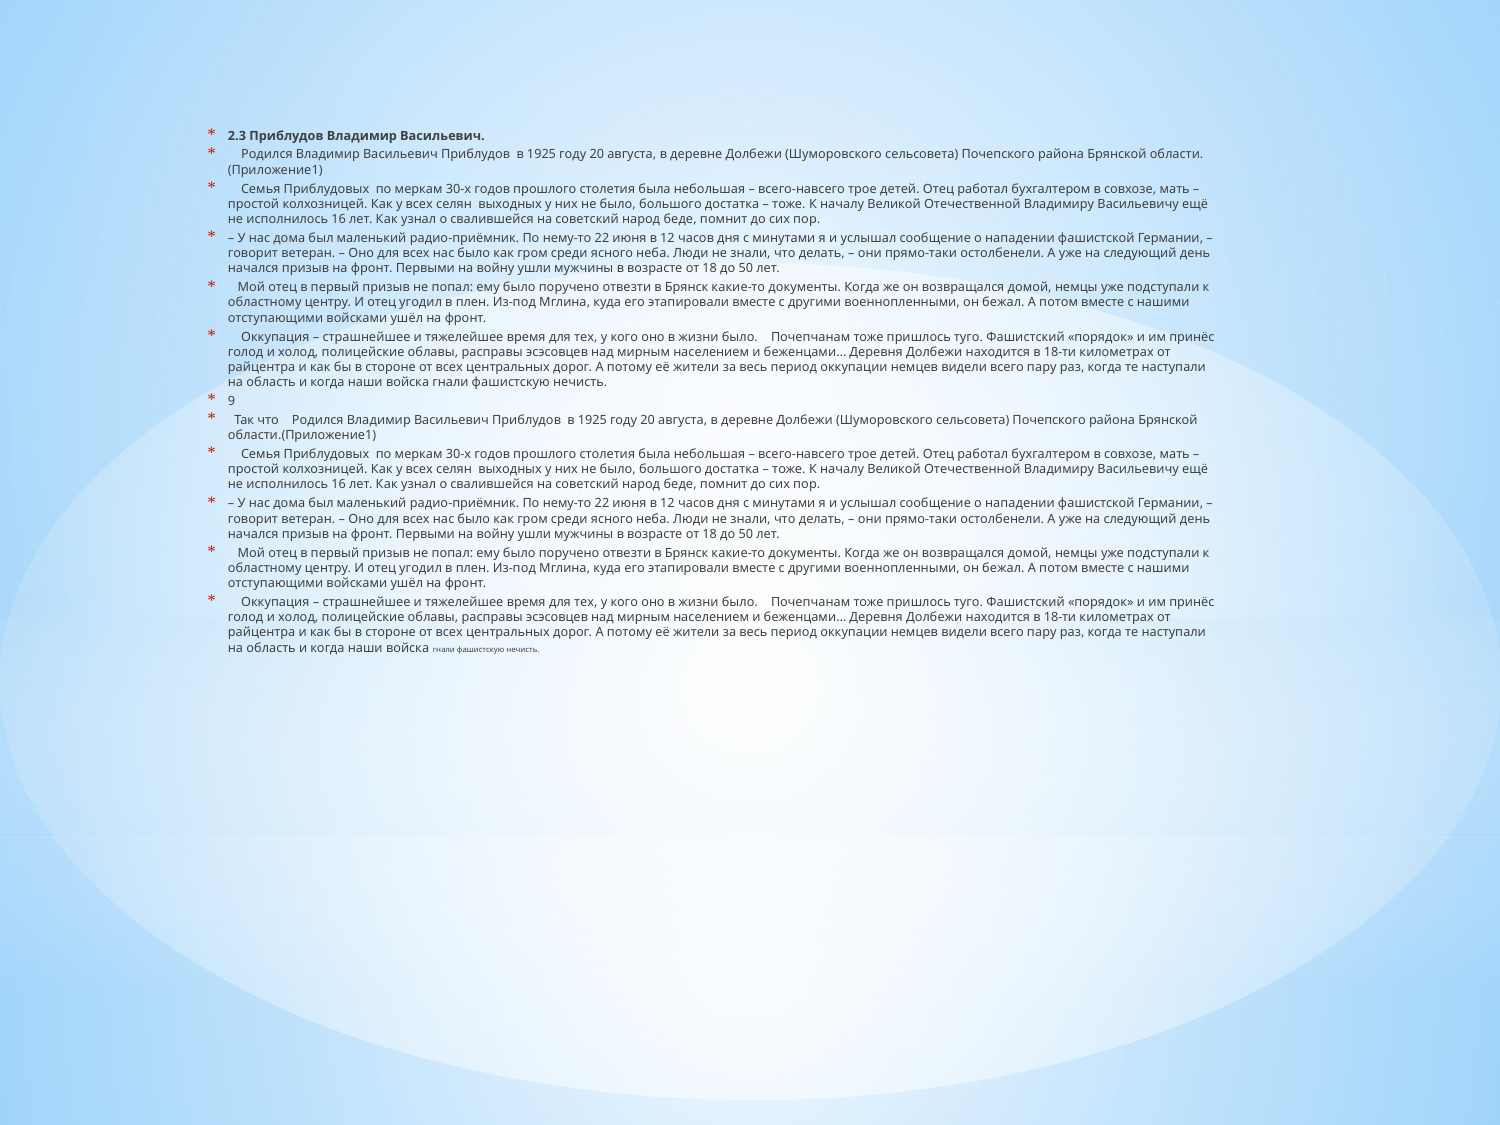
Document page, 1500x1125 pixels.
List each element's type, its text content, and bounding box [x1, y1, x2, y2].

list 2.3 Приблудов Владимир Васильевич. Родился Владимир Васильевич Приблудов в 1925 году 20 августа, в деревне Долбежи (Шуморовского сельсовета) Почепского района Брянской области.(Приложение1) Семья Приблудовых по меркам 30-х годов прошлого столетия была небольшая – всего-навсего трое детей. Отец работал бухгалтером в совхозе, мать – простой колхозницей. Как у всех селян выходных у них не было, большого достатка – тоже. К началу Великой Отечественной Владимиру Васильевичу ещё не исполнилось 16 лет. Как узнал о свалившейся на советский народ беде, помнит до сих пор. – У нас дома был маленький радио-приёмник. По нему-то 22 июня в 12 часов дня с минутами я и услышал сообщение о нападении фашистской Германии, – говорит ветеран. – Оно для всех нас было как гром среди ясного неба. Люди не знали, что делать, – они прямо-таки остолбенели. А уже на следующий день начался призыв на фронт. Первыми на войну ушли мужчины в возрасте от 18 до 50 лет. Мой отец в первый призыв не попал: ему было поручено отвезти в Брянск какие-то документы. Когда же он возвращался домой, немцы уже подступали к областному центру. И отец угодил в плен. Из-под Мглина, куда его этапировали вместе с другими военнопленными, он бежал. А потом вместе с нашими отступающими войсками ушёл на фронт. Оккупация – страшнейшее и тяжелейшее время для тех, у кого оно в жизни было. Почепчанам тоже пришлось туго. Фашистский «порядок» и им принёс голод и холод, полицейские облавы, расправы эсэсовцев над мирным населением и беженцами… Деревня Долбежи находится в 18-ти километрах от райцентра и как бы в стороне от всех центральных дорог. А потому её жители за весь период оккупации немцев видели всего пару раз, когда те наступали на область и когда наши войска гнали фашистскую нечисть. 9 Так что Родился Владимир Васильевич Приблудов в 1925 году 20 августа, в деревне Долбежи (Шуморовского сельсовета) Почепского района Брянской области.(Приложение1) Семья Приблудовых по меркам 30-х годов прошлого столетия была небольшая – всего-навсего трое детей. Отец работал бухгалтером в совхозе, мать – простой колхозницей. Как у всех селян выходных у них не было, большого достатка – тоже. К началу Великой Отечественной Владимиру Васильевичу ещё не исполнилось 16 лет. Как узнал о свалившейся на советский народ беде, помнит до сих пор. – У нас дома был маленький радио-приёмник. По нему-то 22 июня в 12 часов дня с минутами я и услышал сообщение о нападении фашистской Германии, – говорит ветеран. – Оно для всех нас было как гром среди ясного неба. Люди не знали, что делать, – они прямо-таки остолбенели. А уже на следующий день начался призыв на фронт. Первыми на войну ушли мужчины в возрасте от 18 до 50 лет. Мой отец в первый призыв не попал: ему было поручено отвезти в Брянск какие-то документы. Когда же он возвращался домой, немцы уже подступали к областному центру. И отец угодил в плен. Из-под Мглина, куда его этапировали вместе с другими военнопленными, он бежал. А потом вместе с нашими отступающими войсками ушёл на фронт. Оккупация – страшнейшее и тяжелейшее время для тех, у кого оно в жизни было. Почепчанам тоже пришлось туго. Фашистский «порядок» и им принёс голод и холод, полицейские облавы, расправы эсэсовцев над мирным населением и беженцами… Деревня Долбежи находится в 18-ти километрах от райцентра и как бы в стороне от всех центральных дорог. А потому её жители за весь период оккупации немцев видели всего пару раз, когда те наступали на область и когда наши войска гнали фашистскую нечисть. [187, 120, 1238, 690]
